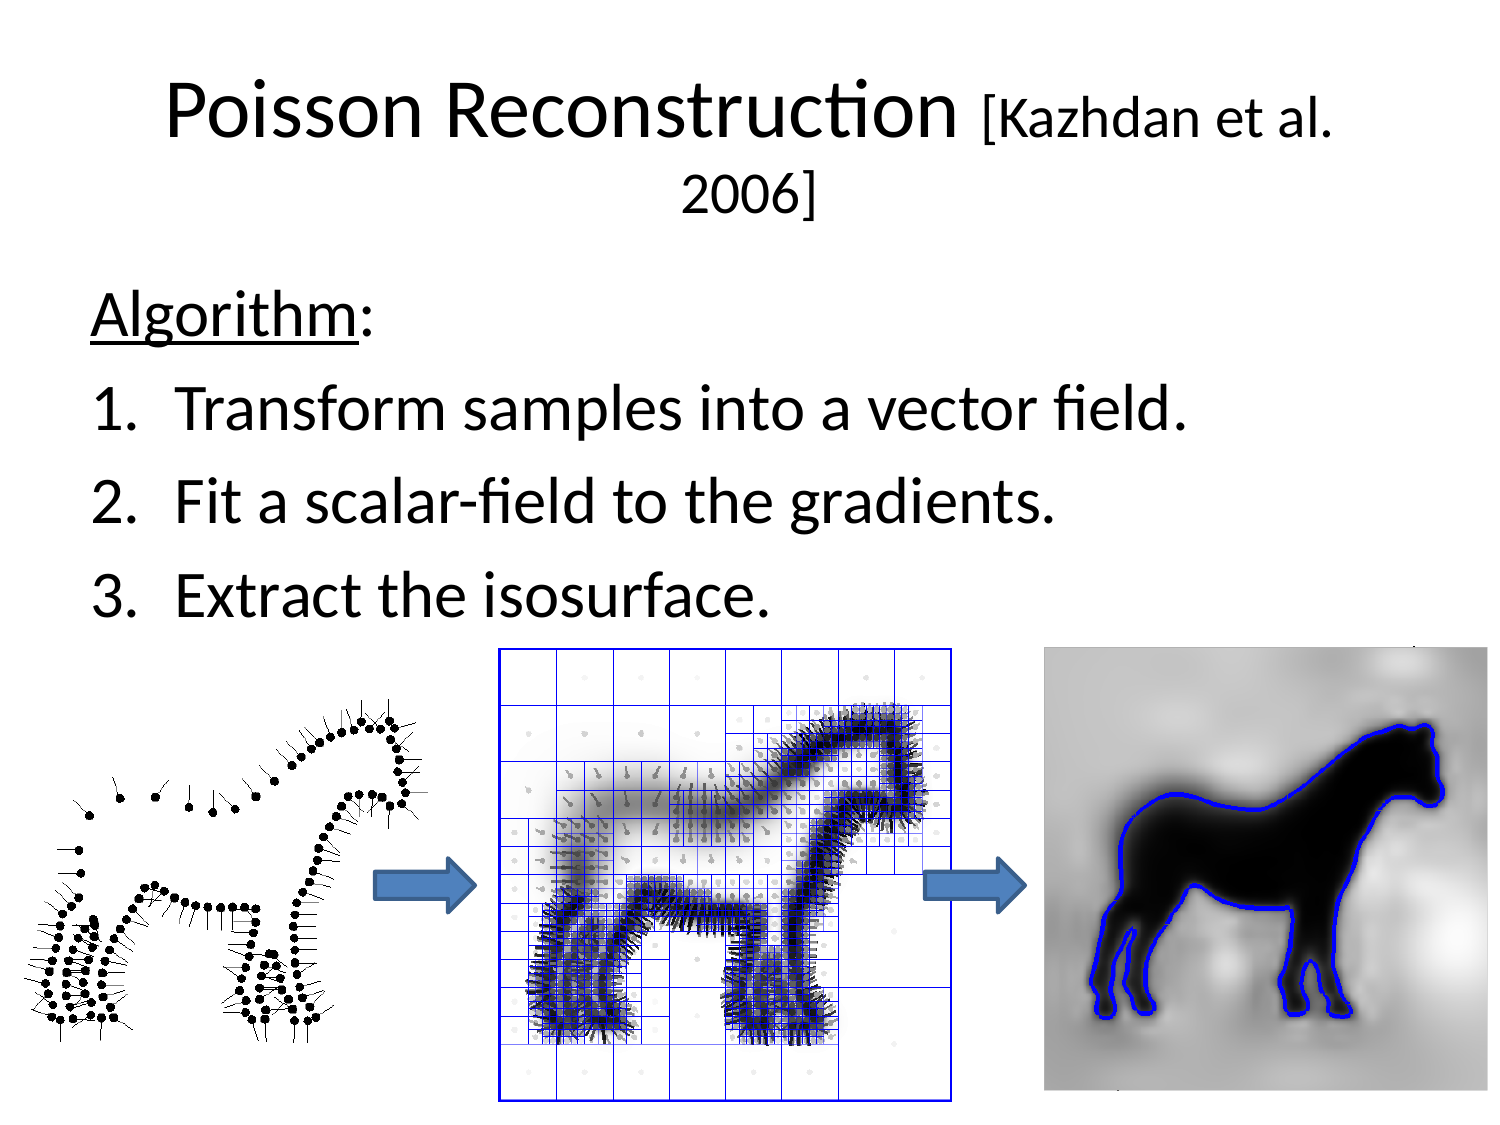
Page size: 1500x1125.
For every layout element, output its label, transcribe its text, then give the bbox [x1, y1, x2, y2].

text_box [454, 861, 478, 910]
picture [1043, 646, 1488, 1091]
text_box [954, 856, 1028, 915]
picture [499, 649, 951, 1101]
title Poisson Reconstruction [Kazhdan et al. 2006] [75, 45, 1425, 233]
list Algorithm: Transform samples into a vector field. Fit a scalar-field to the gradients. Extract the isosurface. [75, 262, 1425, 1125]
picture [0, 645, 451, 1096]
